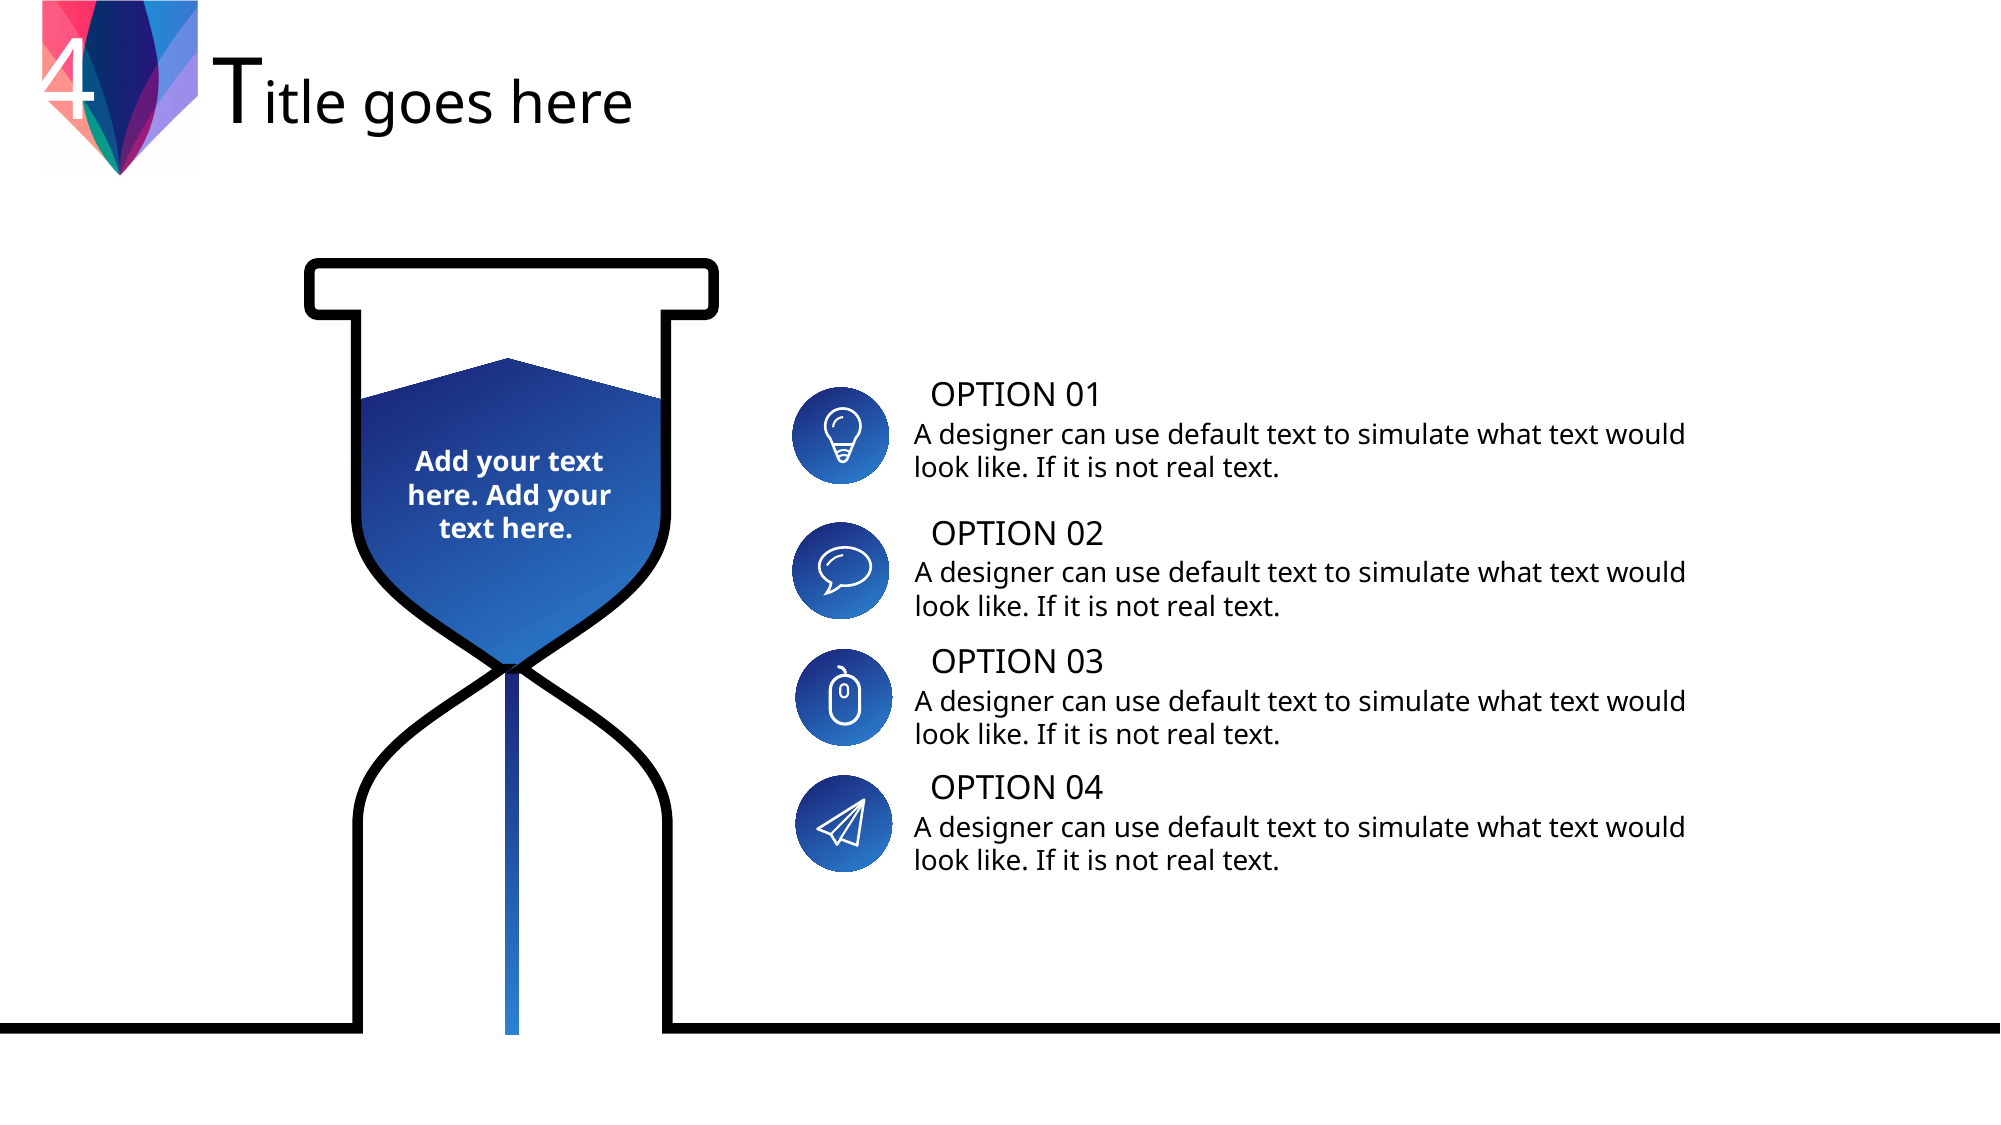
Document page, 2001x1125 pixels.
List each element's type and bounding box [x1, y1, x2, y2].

text_box [17, 0, 666, 177]
text_box [0, 263, 2000, 1125]
text_box [819, 547, 871, 599]
text_box [817, 799, 864, 846]
text_box [830, 666, 860, 725]
text_box [825, 408, 861, 476]
